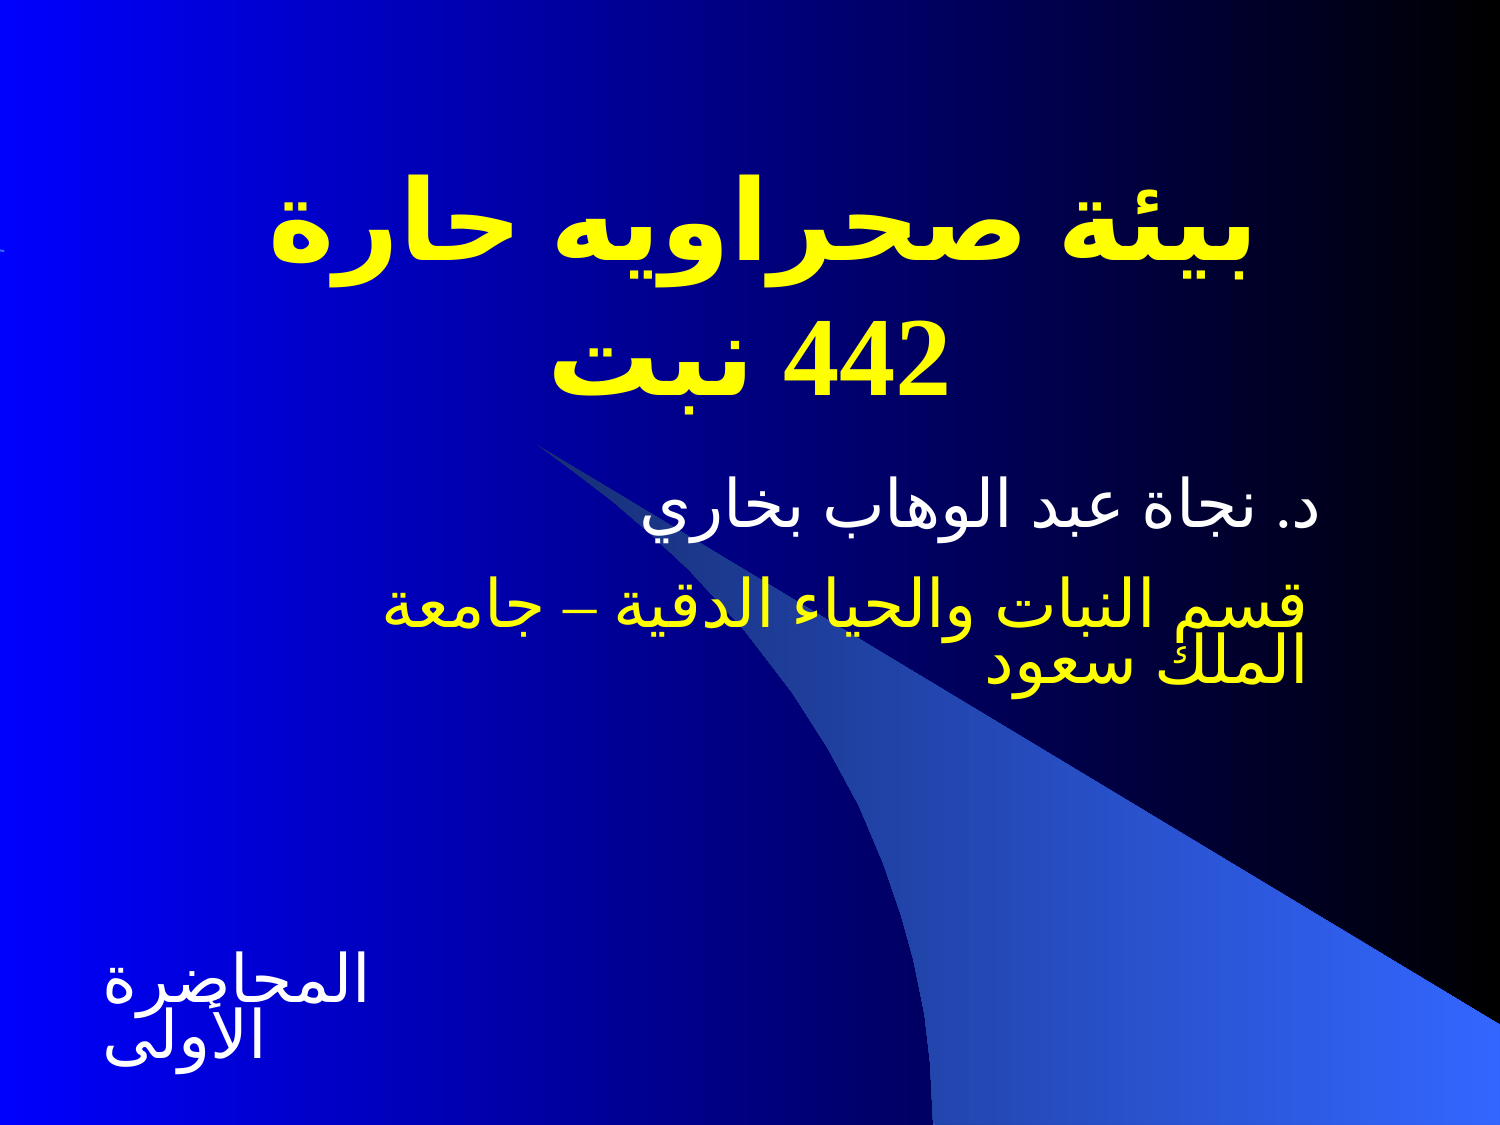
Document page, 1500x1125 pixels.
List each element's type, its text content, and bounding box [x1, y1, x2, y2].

title بيئة صحراويه حارة 442 نبت [124, 112, 1376, 426]
text_box المحاضرة الأولى [87, 949, 513, 1025]
text_box قسم النبات والحياء الدقية – جامعة الملك سعود [274, 574, 1325, 650]
subtitle د. نجاة عبد الوهاب بخاري [412, 474, 1338, 551]
